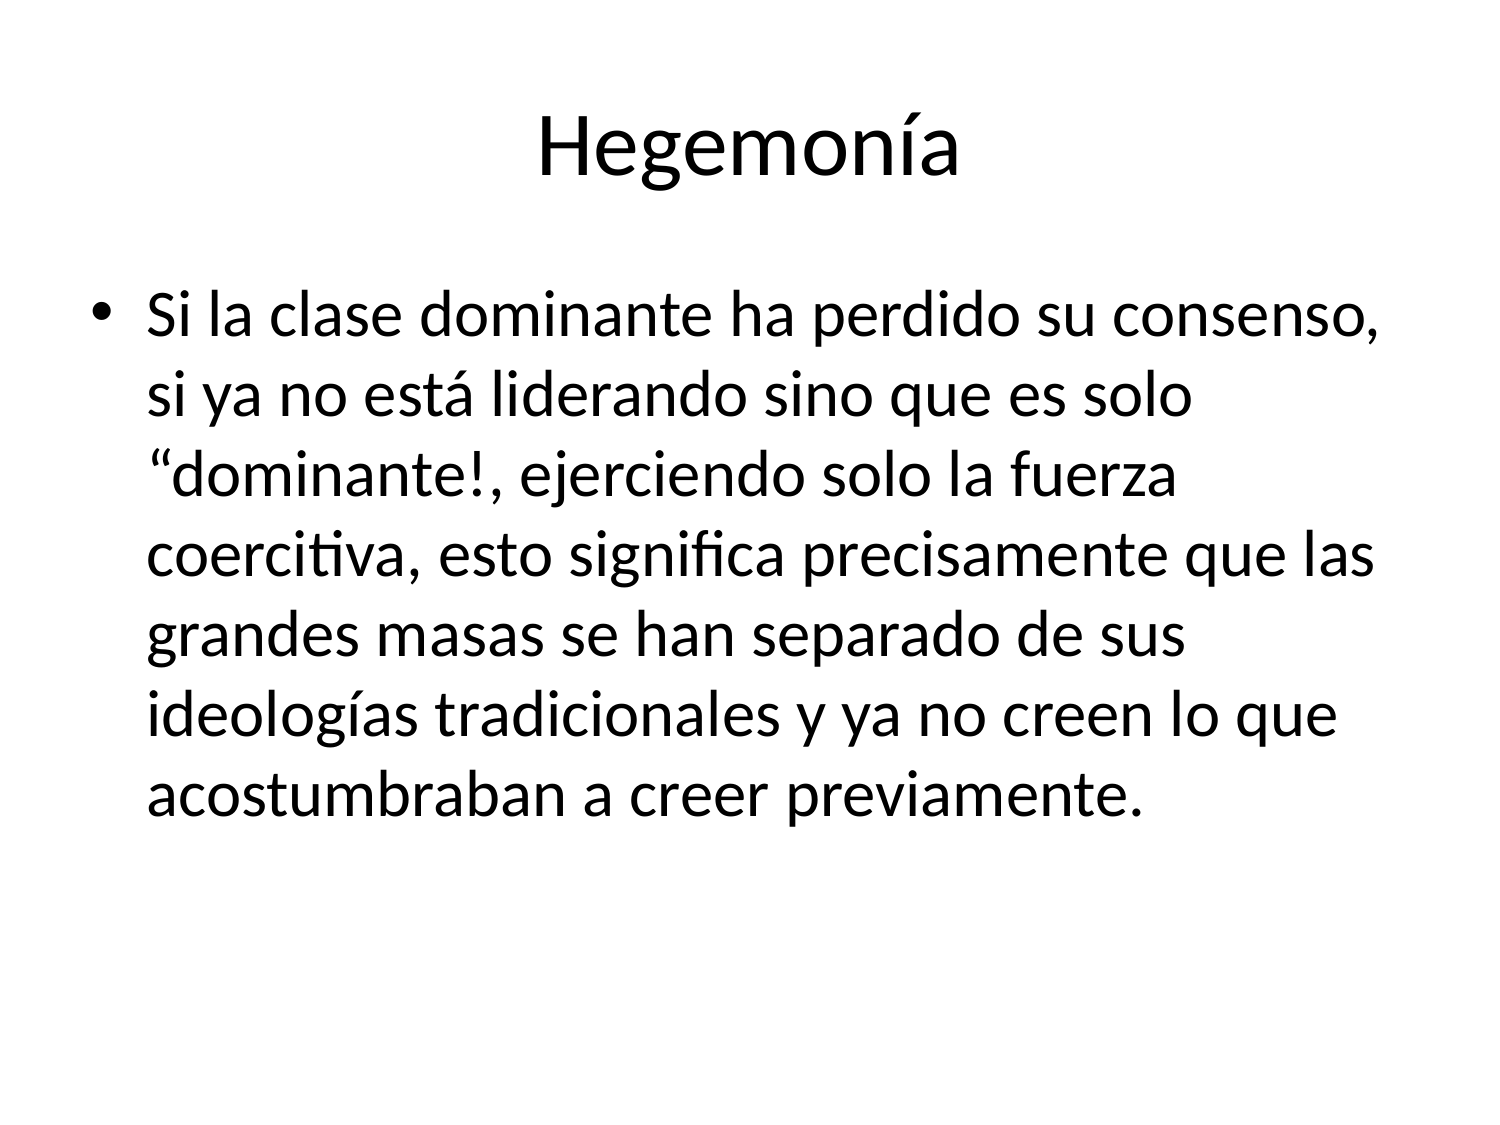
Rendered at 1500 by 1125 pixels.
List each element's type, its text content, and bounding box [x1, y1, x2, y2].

title Hegemonía [75, 45, 1425, 233]
list Si la clase dominante ha perdido su consenso, si ya no está liderando sino que es solo “dominante!, ejerciendo solo la fuerza coercitiva, esto significa precisamente que las grandes masas se han separado de sus ideologías tradicionales y ya no creen lo que acostumbraban a creer previamente. [75, 262, 1425, 1005]
